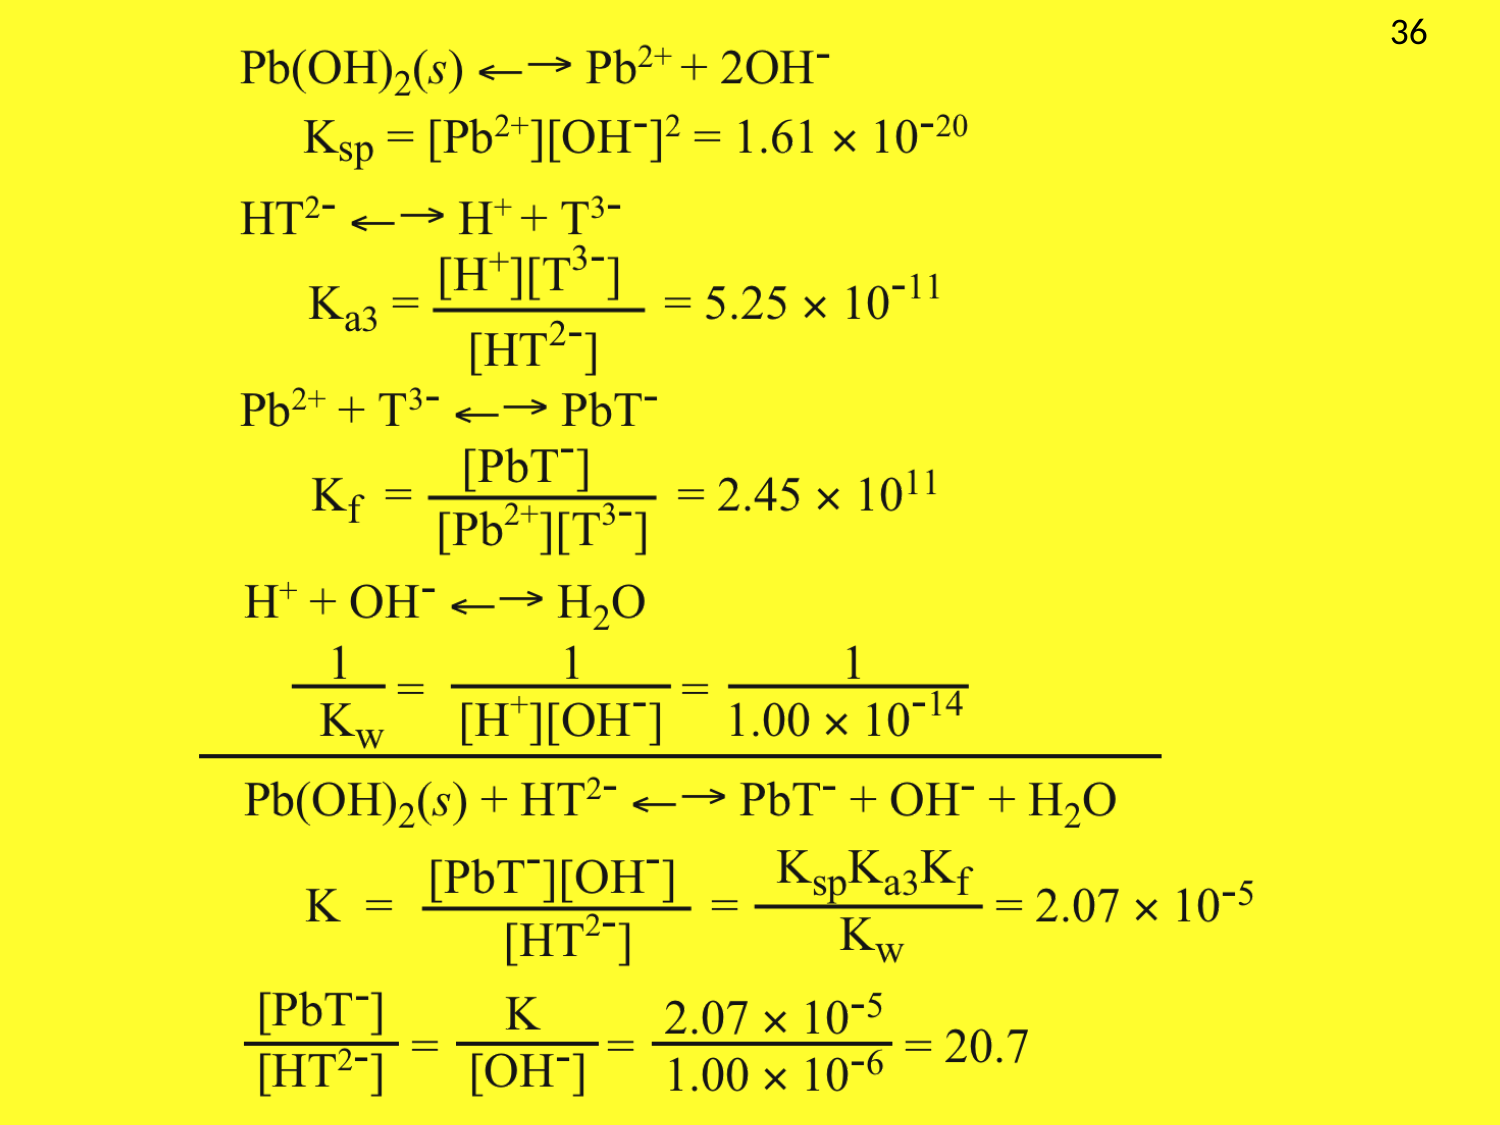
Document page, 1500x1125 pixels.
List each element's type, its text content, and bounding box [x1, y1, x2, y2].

picture [195, 16, 1288, 1109]
text_box 36 [1374, 0, 1488, 60]
